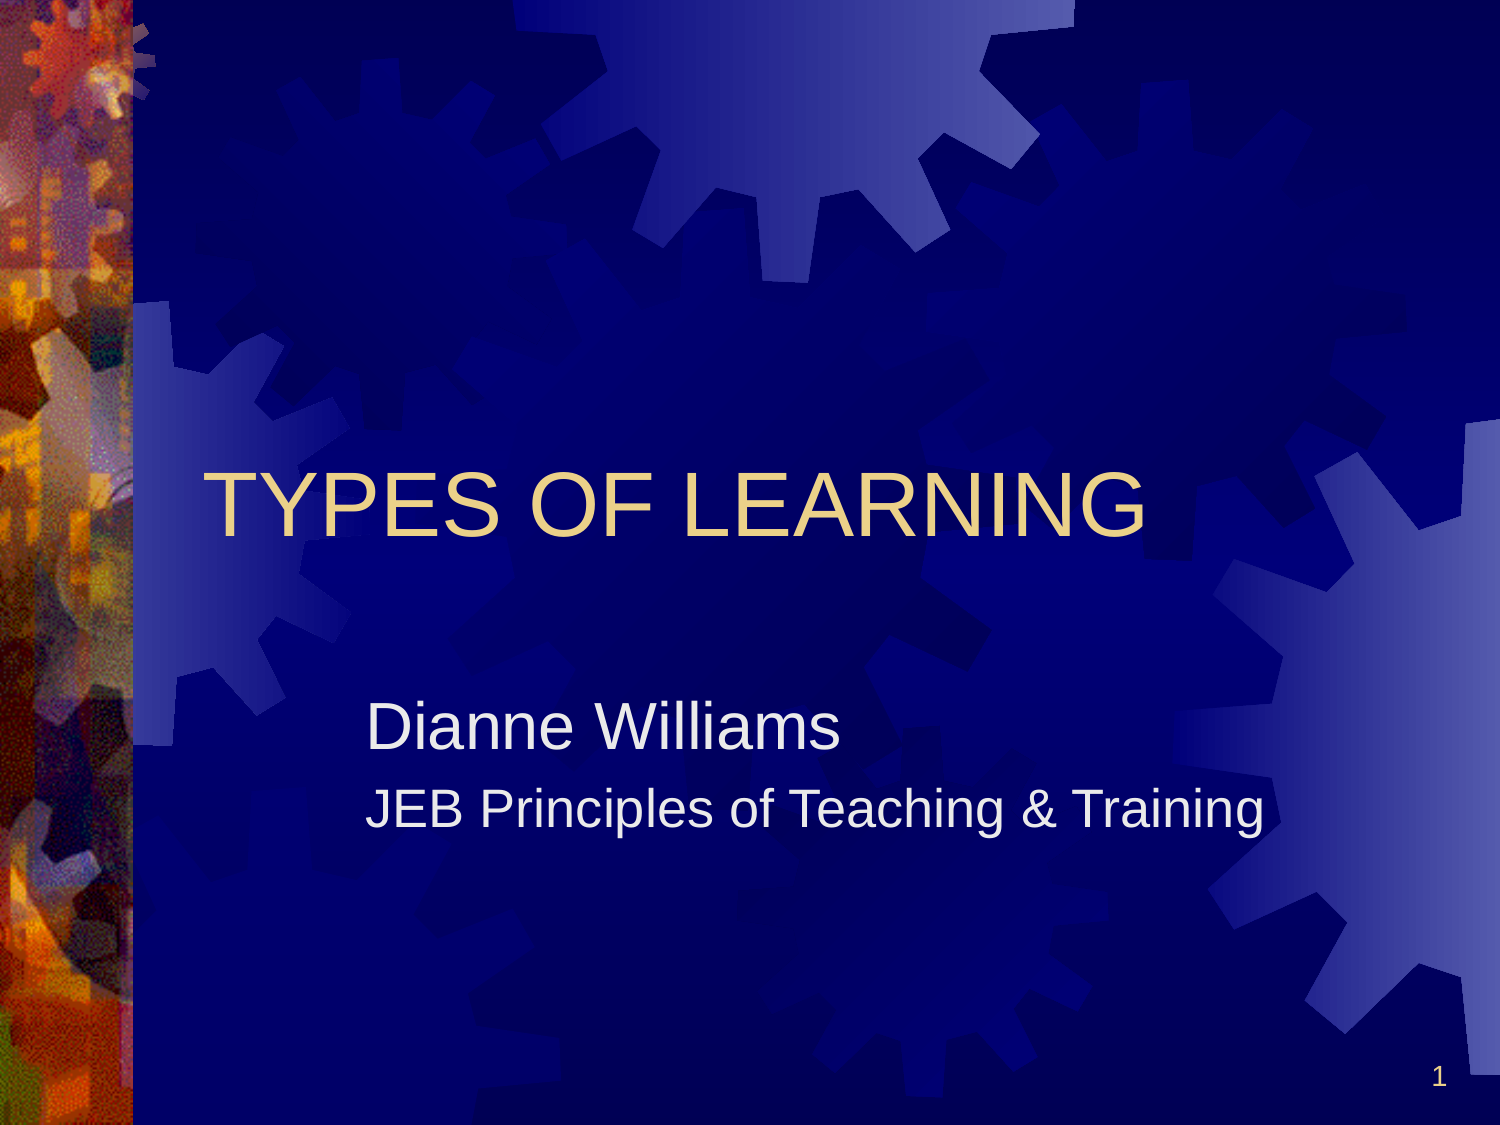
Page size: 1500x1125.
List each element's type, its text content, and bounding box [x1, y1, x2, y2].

picture [0, 0, 133, 1125]
subtitle Dianne Williams JEB Principles of Teaching & Training [349, 674, 1401, 963]
title TYPES OF LEARNING [187, 374, 1463, 563]
slide_number 1 [1149, 1024, 1463, 1101]
